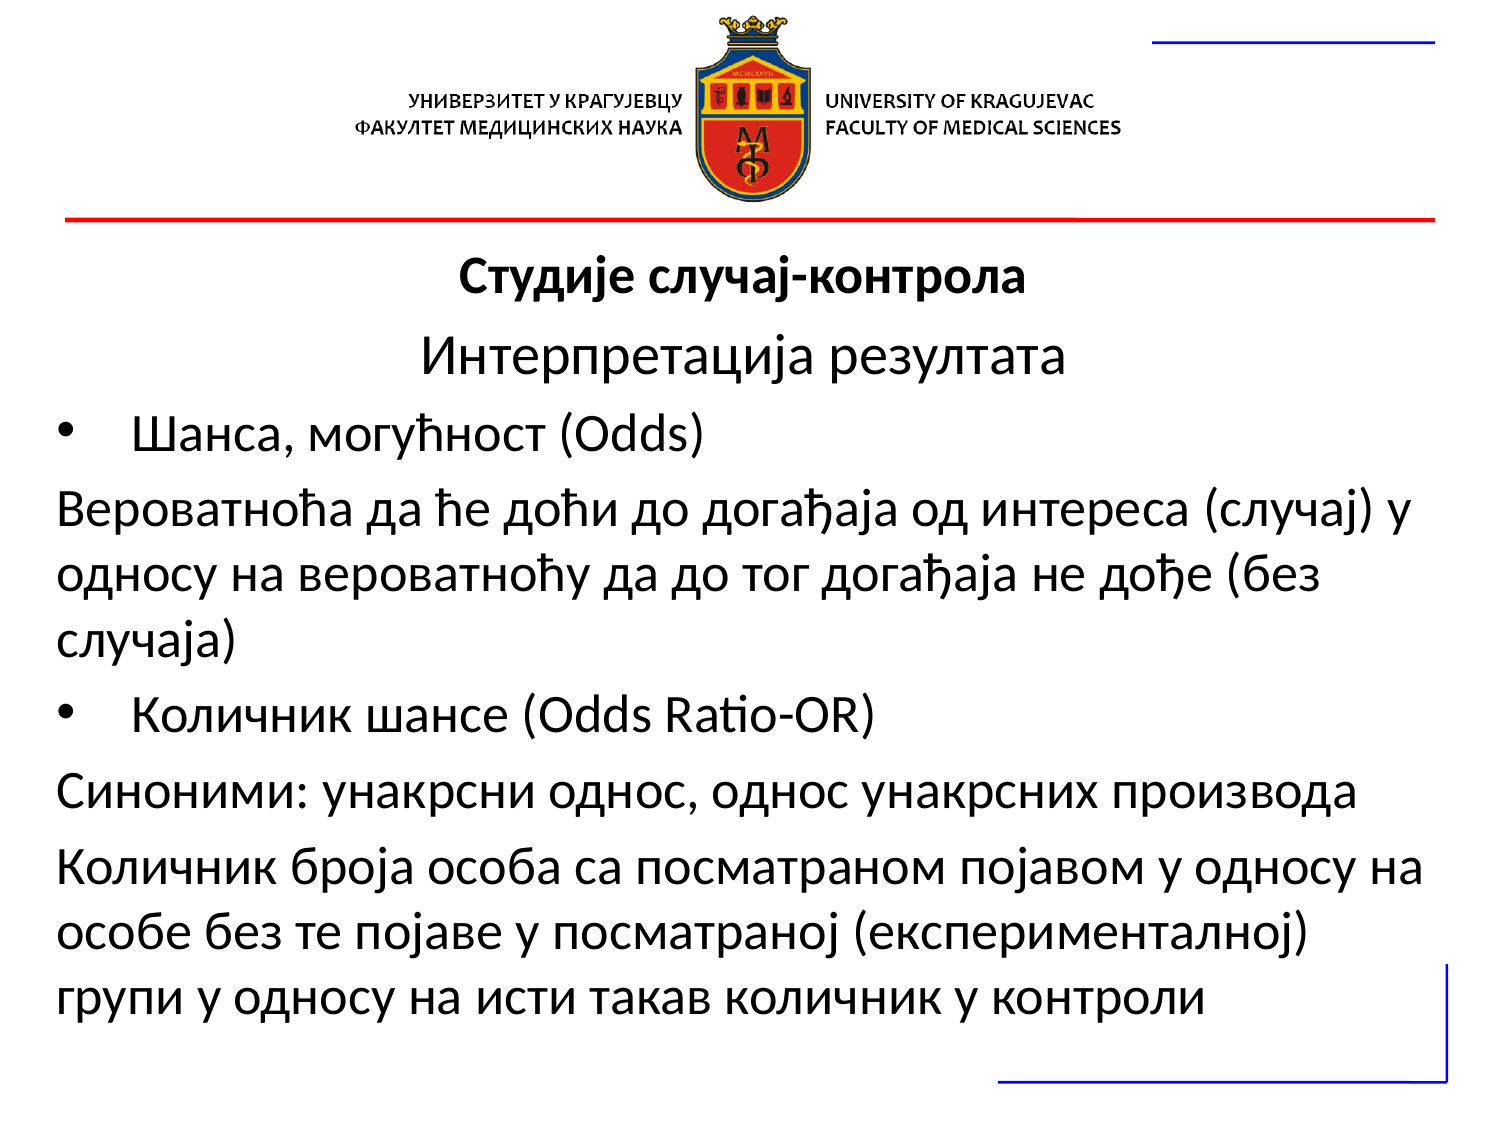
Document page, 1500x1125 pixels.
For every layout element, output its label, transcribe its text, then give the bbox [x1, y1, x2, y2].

subtitle Студије случај-контрола Интерпретација резултата Шанса, могућност (Odds) Вероватноћа да ће доћи до догађаја од интереса (случај) у односу на вероватноћу да до тог догађаја не дође (без случаја) Количник шансе (Odds Ratio-OR) Синоними: унакрсни однос, однос унакрсних производа Количник броја особа са посматраном појавом у односу на особе без те појаве у посматраној (експерименталној) групи у односу на исти такав количник у контроли [41, 231, 1447, 1059]
picture [324, 11, 1152, 208]
